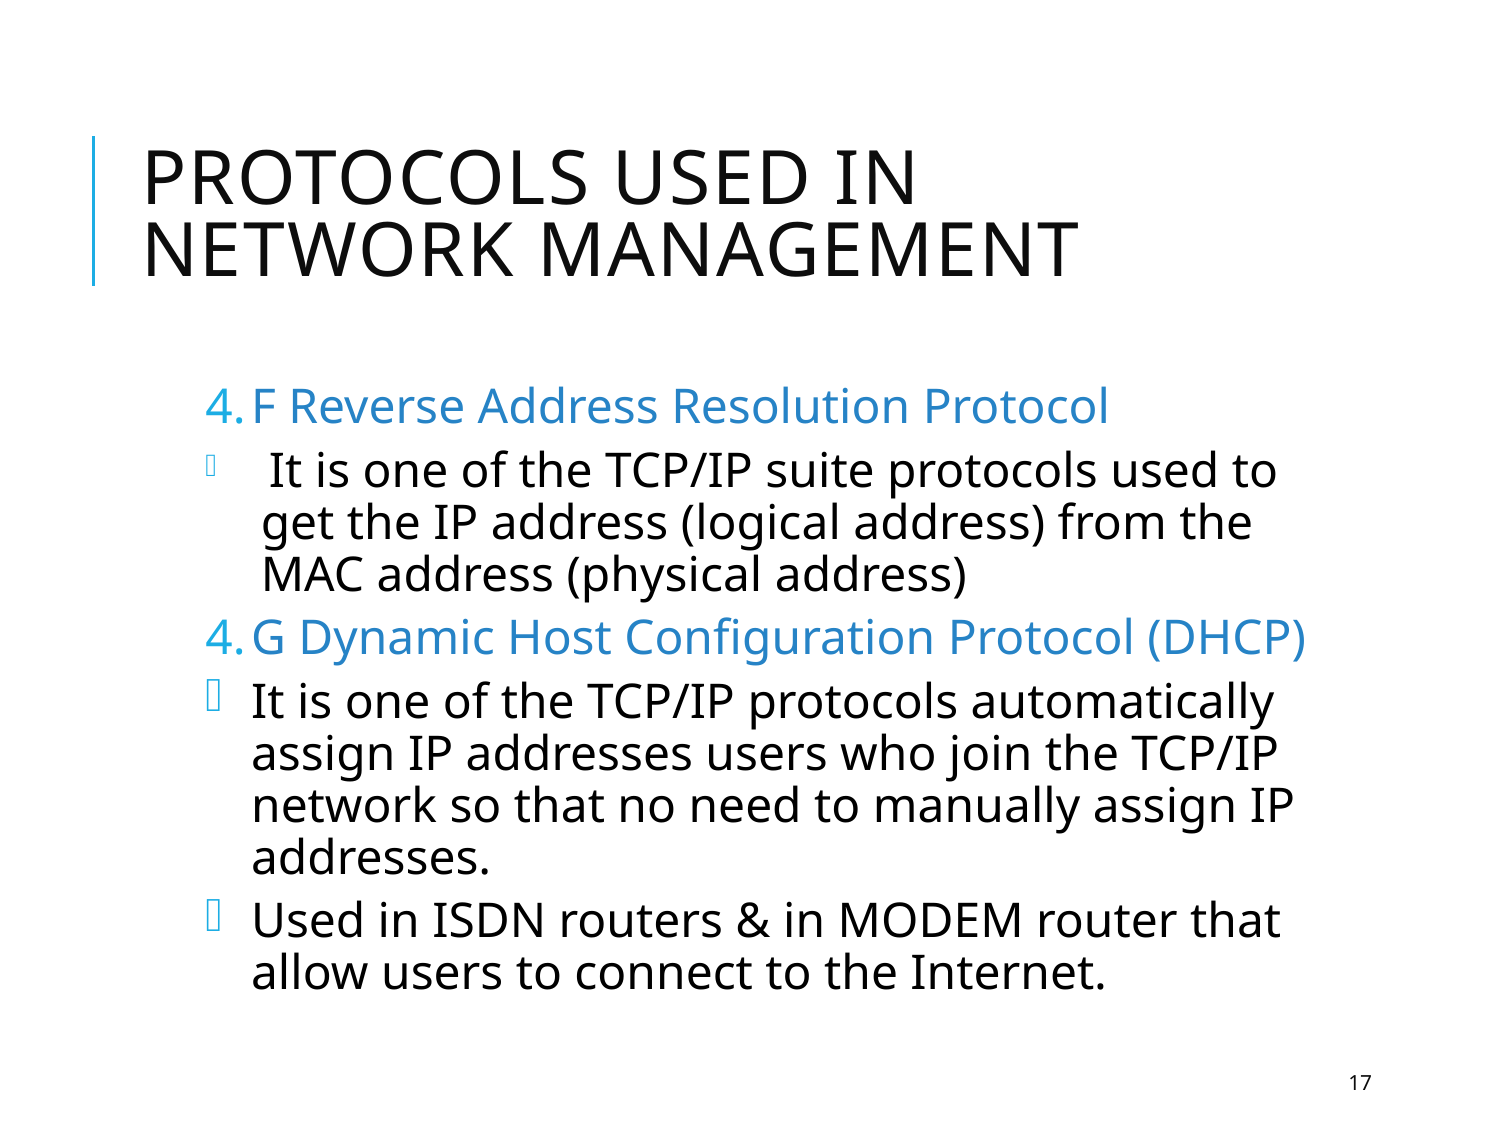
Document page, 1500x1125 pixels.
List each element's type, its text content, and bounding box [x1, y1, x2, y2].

list F Reverse Address Resolution Protocol It is one of the TCP/IP suite protocols used to get the IP address (logical address) from the MAC address (physical address) G Dynamic Host Configuration Protocol (DHCP) It is one of the TCP/IP protocols automatically assign IP addresses users who join the TCP/IP network so that no need to manually assign IP addresses. Used in ISDN routers & in MODEM router that allow users to connect to the Internet. [126, 375, 1322, 1035]
slide_number 17 [1333, 1061, 1454, 1107]
title Protocols used in Network Management [126, 96, 1322, 342]
